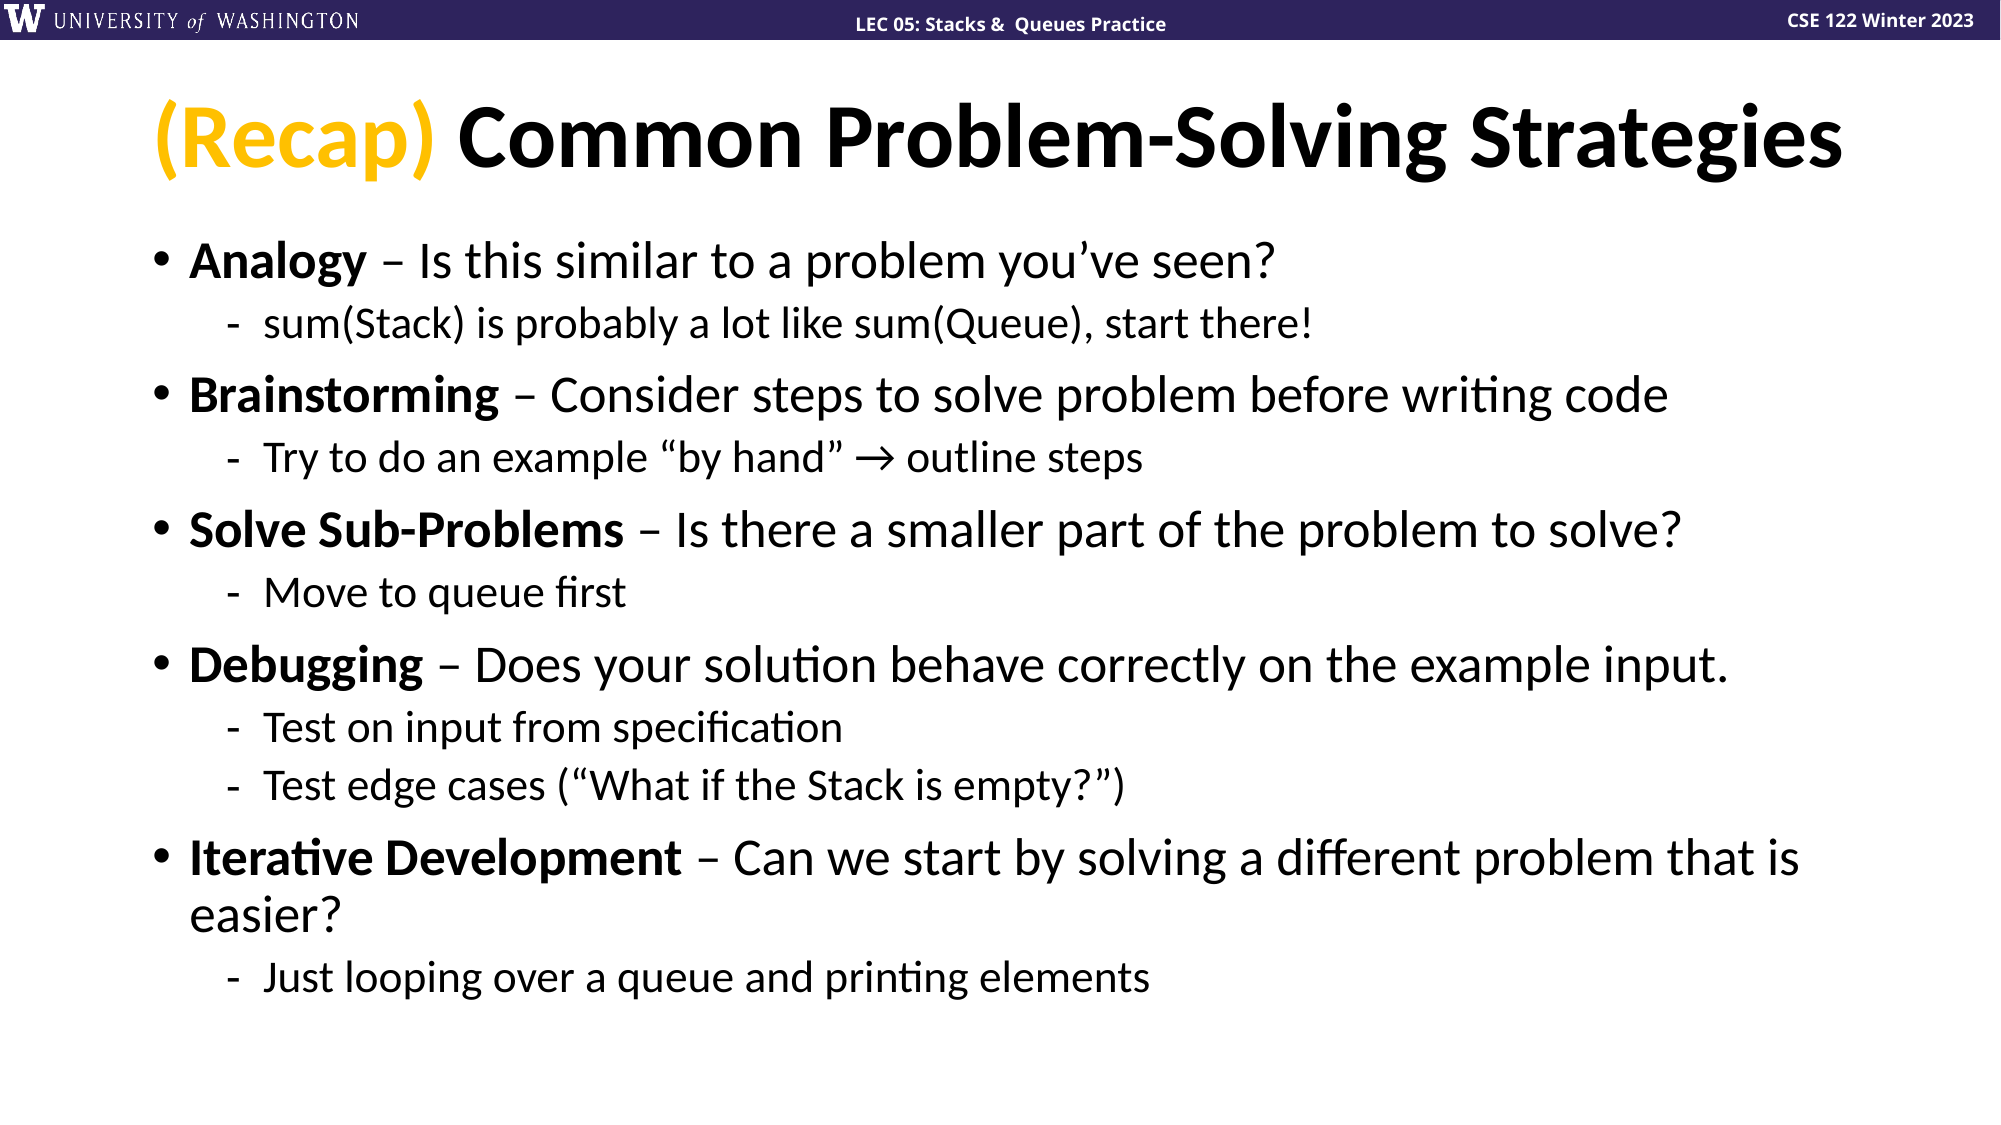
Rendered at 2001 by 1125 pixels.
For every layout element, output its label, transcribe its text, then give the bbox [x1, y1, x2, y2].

list Analogy – Is this similar to a problem you’ve seen? sum(Stack) is probably a lot like sum(Queue), start there! Brainstorming – Consider steps to solve problem before writing code Try to do an example “by hand” → outline steps Solve Sub-Problems – Is there a smaller part of the problem to solve? Move to queue first Debugging – Does your solution behave correctly on the example input. Test on input from specification Test edge cases (“What if the Stack is empty?”) Iterative Development – Can we start by solving a different problem that is easier? Just looping over a queue and printing elements [137, 224, 1863, 1014]
picture [4, 4, 358, 33]
title (Recap) Common Problem-Solving Strategies [137, 74, 1863, 200]
